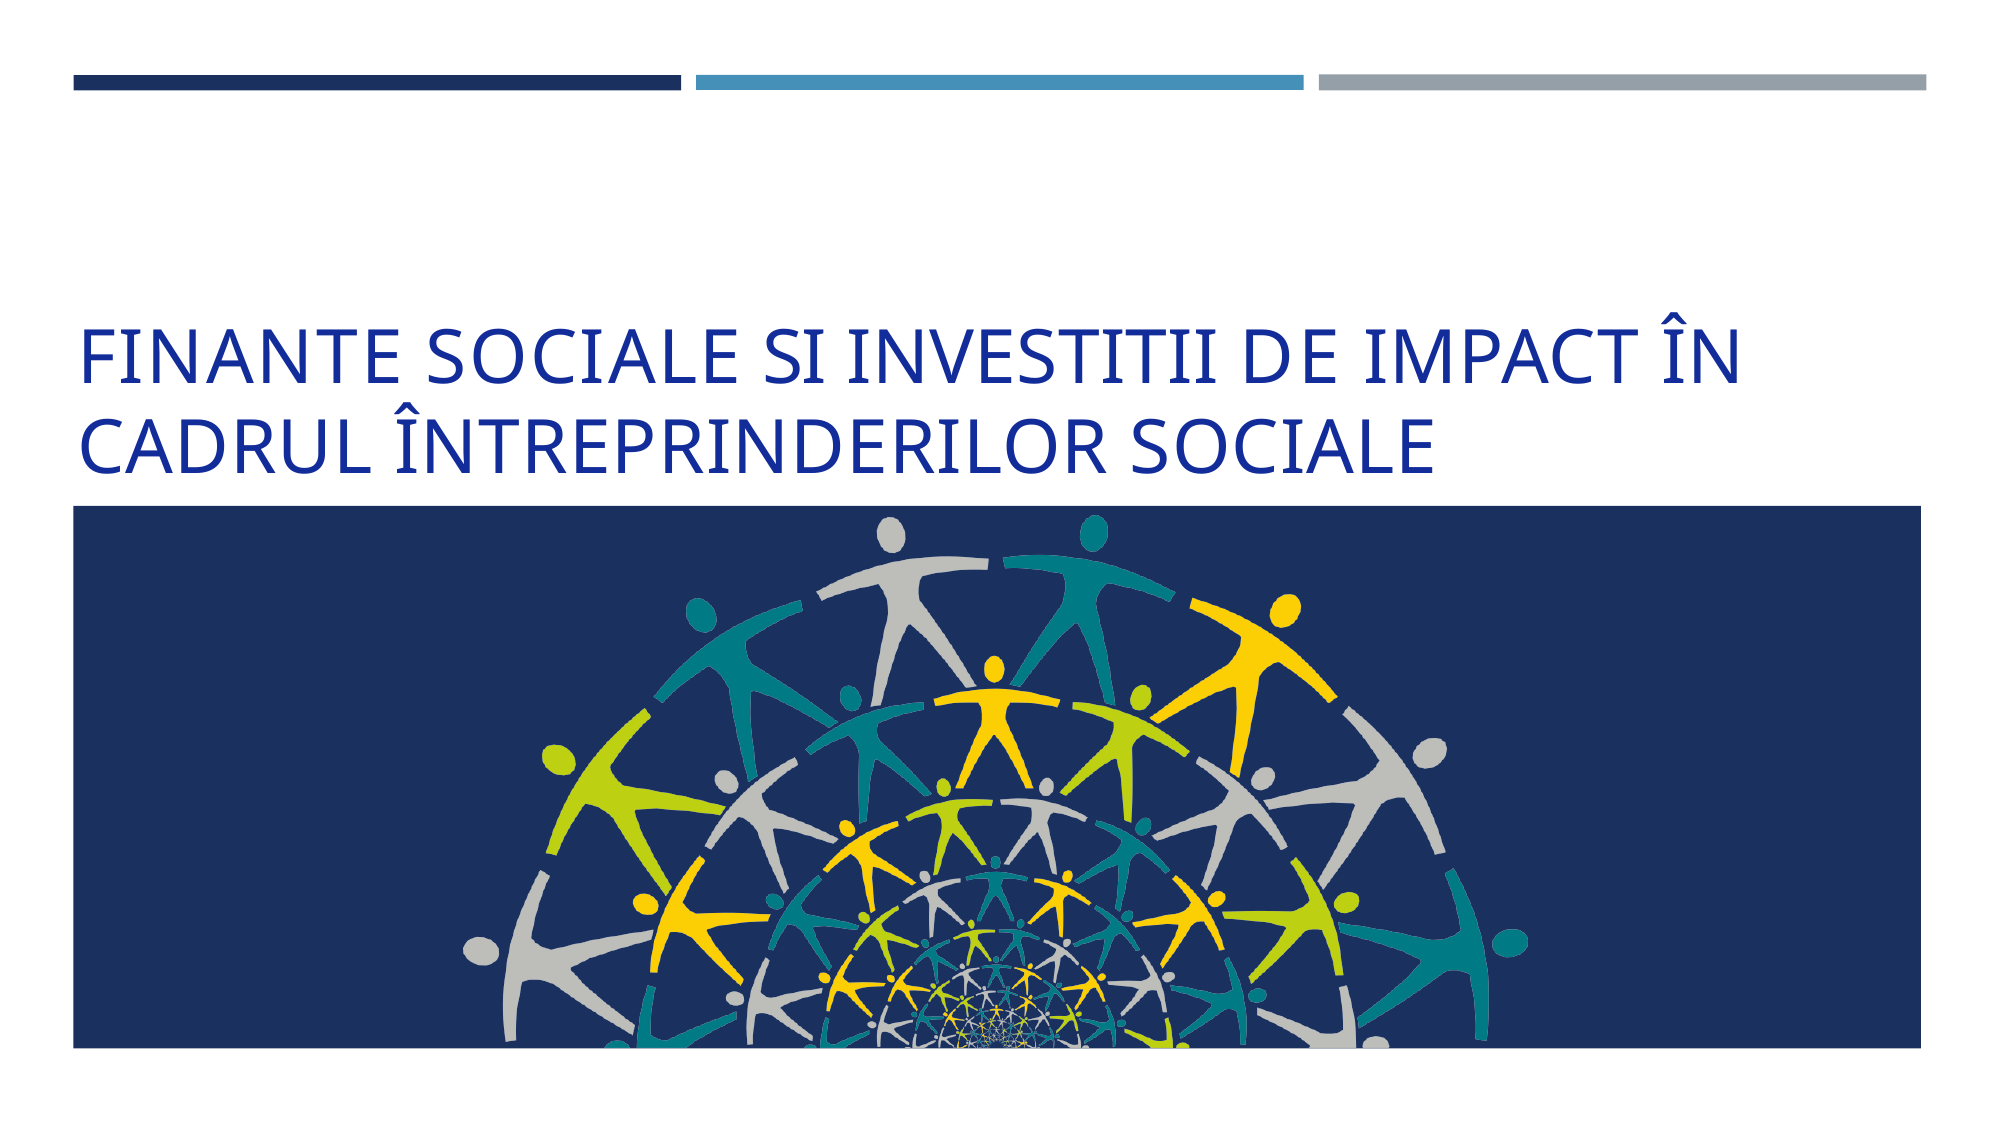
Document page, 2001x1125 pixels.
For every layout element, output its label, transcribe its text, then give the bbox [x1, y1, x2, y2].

title FINANTE SOCIALE SI INVESTITII DE IMPACT ÎN CADRUL ÎNTREPRINDERILOR SOCIALE [75, 270, 1950, 497]
picture [463, 515, 1528, 1049]
